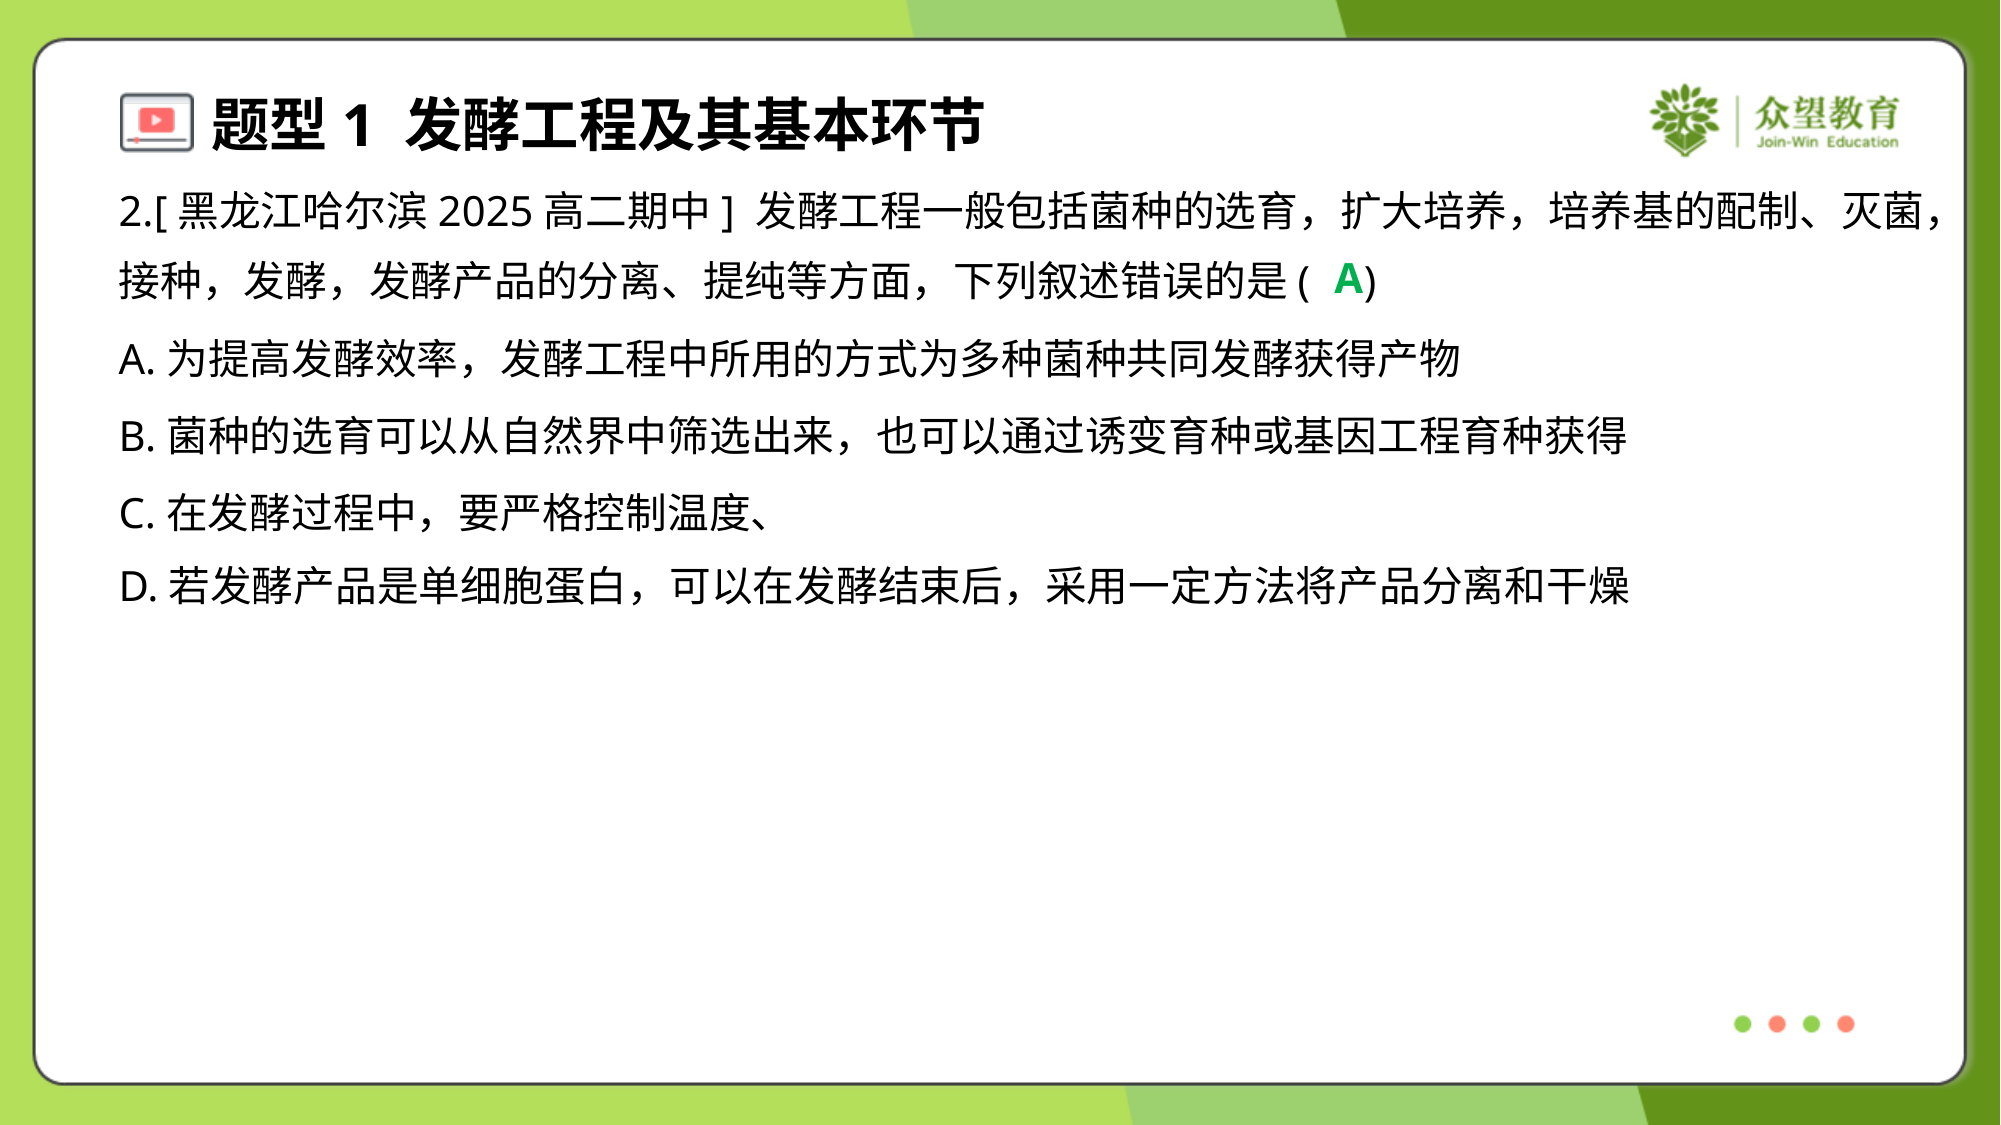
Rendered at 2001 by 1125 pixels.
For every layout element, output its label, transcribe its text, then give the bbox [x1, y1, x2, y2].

picture [0, 0, 2000, 1125]
text_box 2.[黑龙江哈尔滨2025高二期中] 发酵工程一般包括菌种的选育，扩大培养，培养基的配制、灭菌， 接种，发酵，发酵产品的分离、提纯等方面，下列叙述错误的是( ) [118, 159, 1883, 298]
text_box A [1317, 231, 1380, 296]
